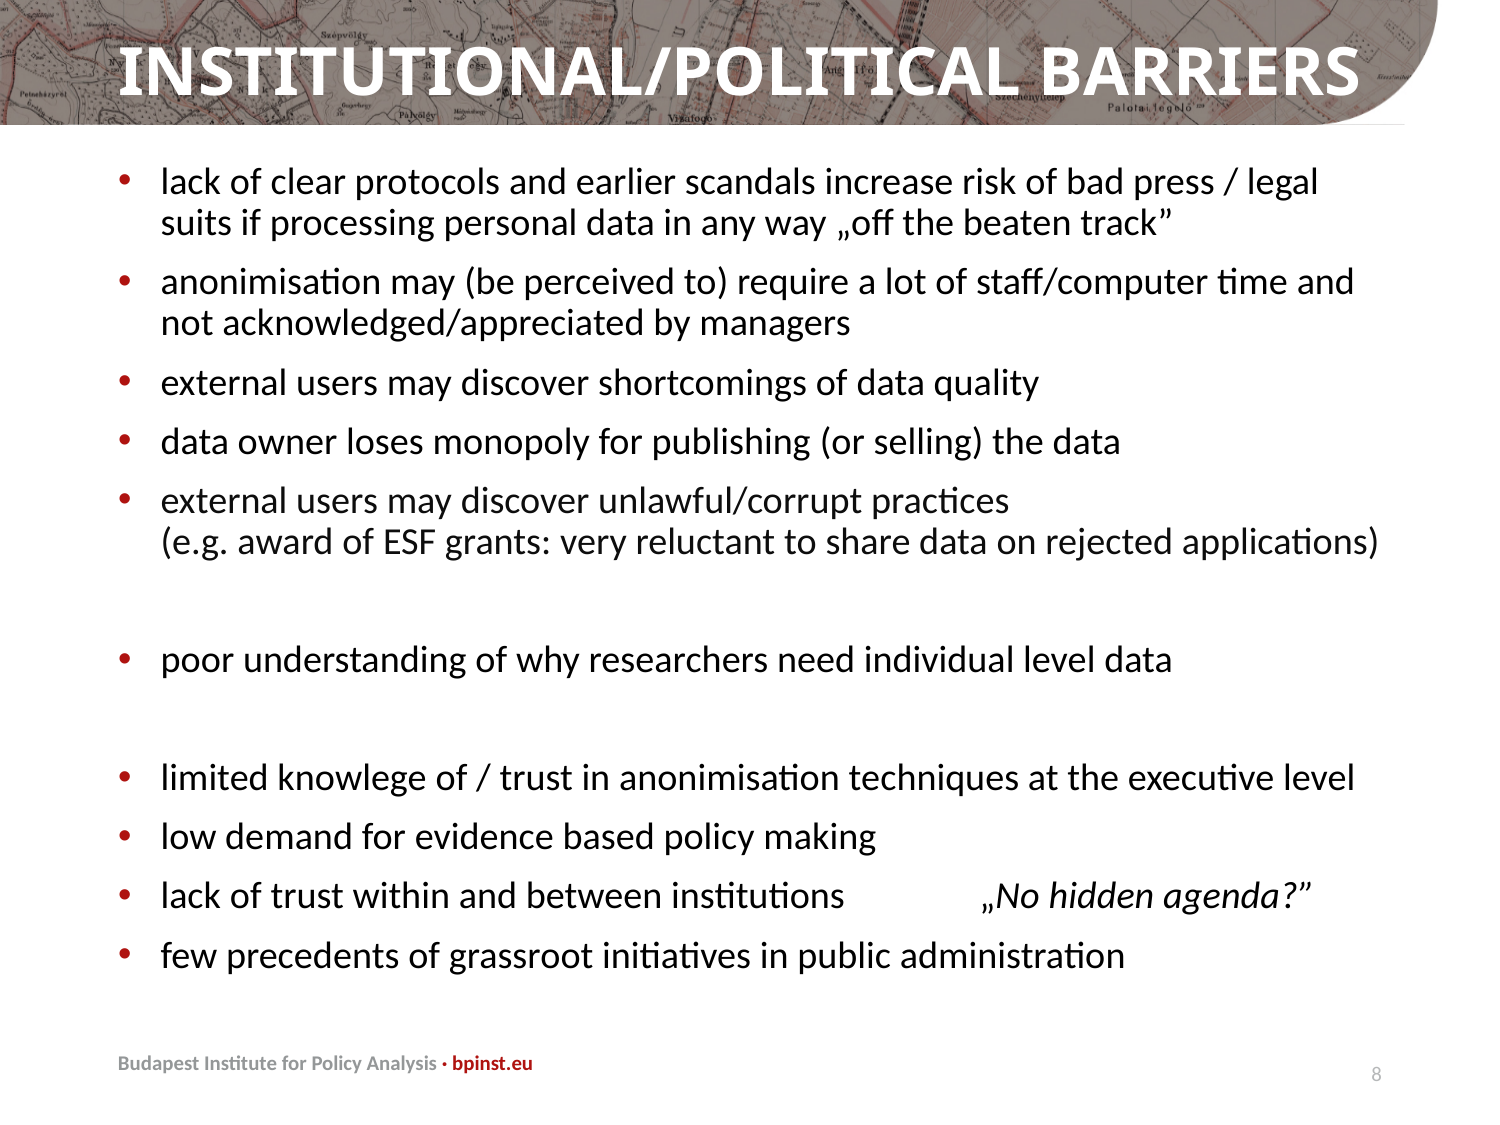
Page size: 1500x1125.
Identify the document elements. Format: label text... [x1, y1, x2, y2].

title Institutional/political barriers [103, 26, 1397, 122]
picture [0, 0, 1500, 125]
list lack of clear protocols and earlier scandals increase risk of bad press / legal suits if processing personal data in any way „off the beaten track” anonimisation may (be perceived to) require a lot of staff/computer time and not acknowledged/appreciated by managers external users may discover shortcomings of data quality data owner loses monopoly for publishing (or selling) the data external users may discover unlawful/corrupt practices (e.g. award of ESF grants: very reluctant to share data on rejected applications) poor understanding of why researchers need individual level data limited knowlege of / trust in anonimisation techniques at the executive level low demand for evidence based policy making lack of trust within and between institutions „No hidden agenda?” few precedents of grassroot initiatives in public administration [103, 154, 1397, 1010]
slide_number 7 [1059, 1042, 1397, 1103]
